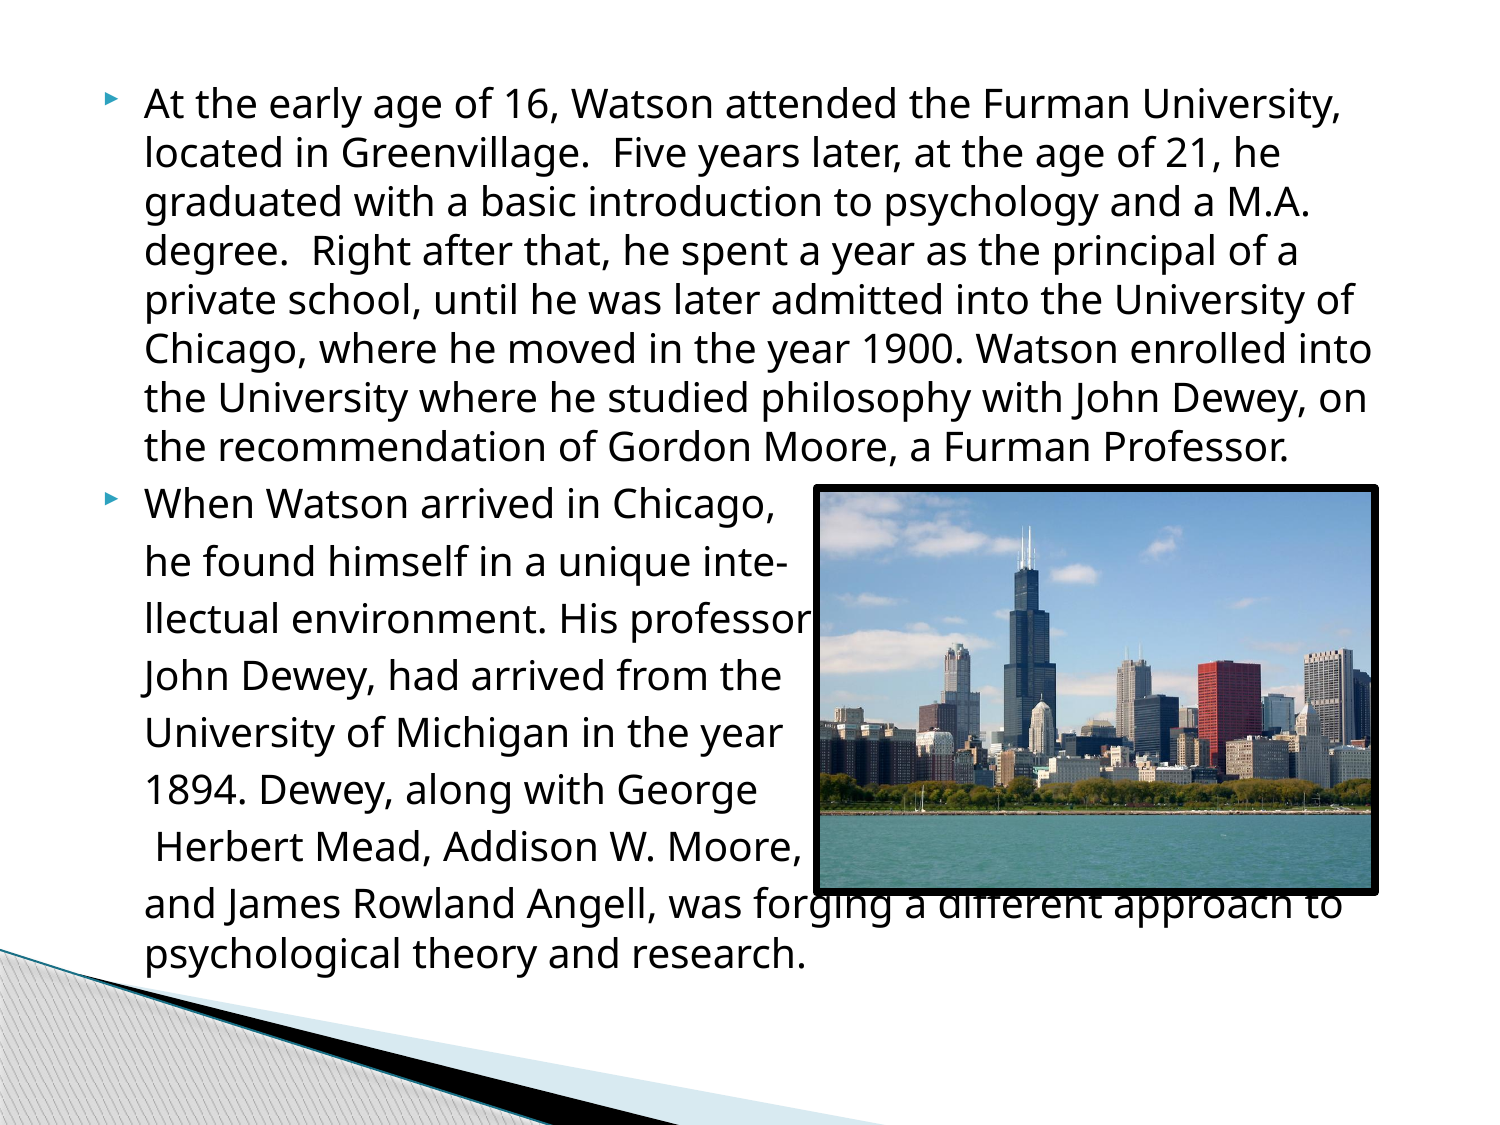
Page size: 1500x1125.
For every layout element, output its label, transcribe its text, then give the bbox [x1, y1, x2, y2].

list At the early age of 16, Watson attended the Furman University, located in Greenvillage. Five years later, at the age of 21, he graduated with a basic introduction to psychology and a M.A. degree. Right after that, he spent a year as the principal of a private school, until he was later admitted into the University of Chicago, where he moved in the year 1900. Watson enrolled into the University where he studied philosophy with John Dewey, on the recommendation of Gordon Moore, a Furman Professor. When Watson arrived in Chicago, he found himself in a unique inte- llectual environment. His professor John Dewey, had arrived from the University of Michigan in the year 1894. Dewey, along with George Herbert Mead, Addison W. Moore, and James Rowland Angell, was forging a different approach to psychological theory and research. [70, 70, 1421, 1032]
picture [820, 491, 1372, 889]
